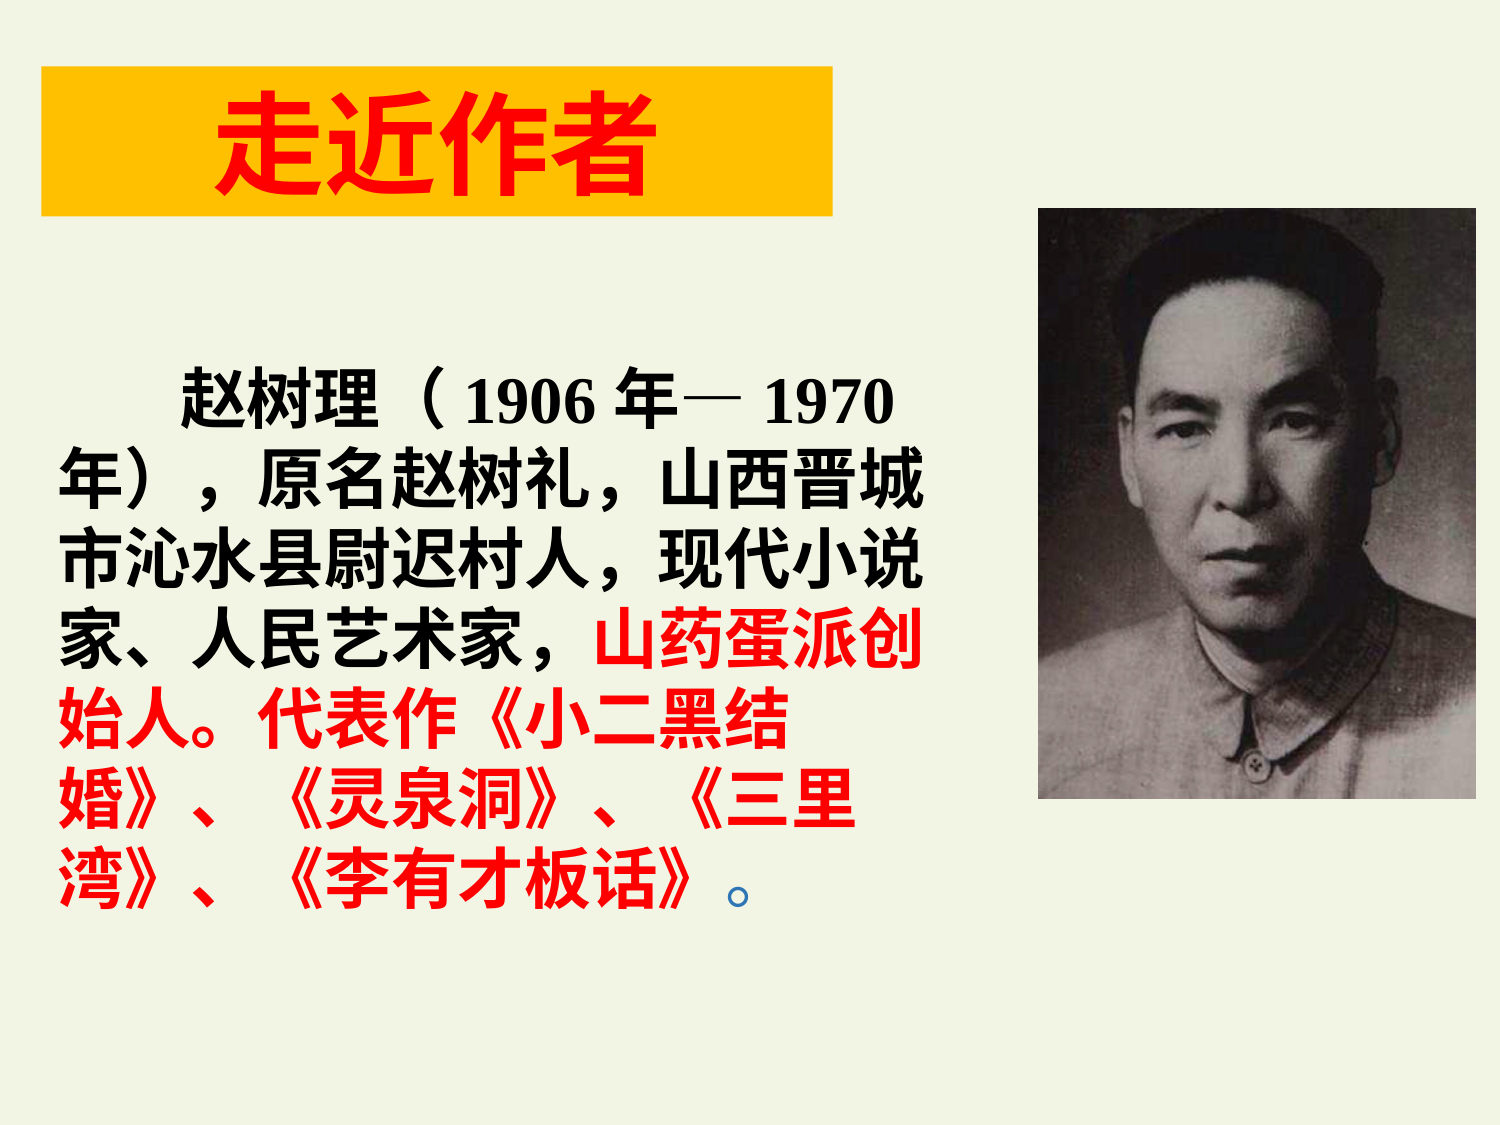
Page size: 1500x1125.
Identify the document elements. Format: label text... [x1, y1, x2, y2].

picture [0, 0, 1500, 1125]
text_box 赵树理（1906年—1970年），原名赵树礼，山西晋城市沁水县尉迟村人，现代小说家、人民艺术家，山药蛋派创始人。代表作《小二黑结婚》、《灵泉洞》、《三里湾》、《李有才板话》。 [42, 349, 988, 925]
text_box 走近作者 [41, 66, 833, 217]
